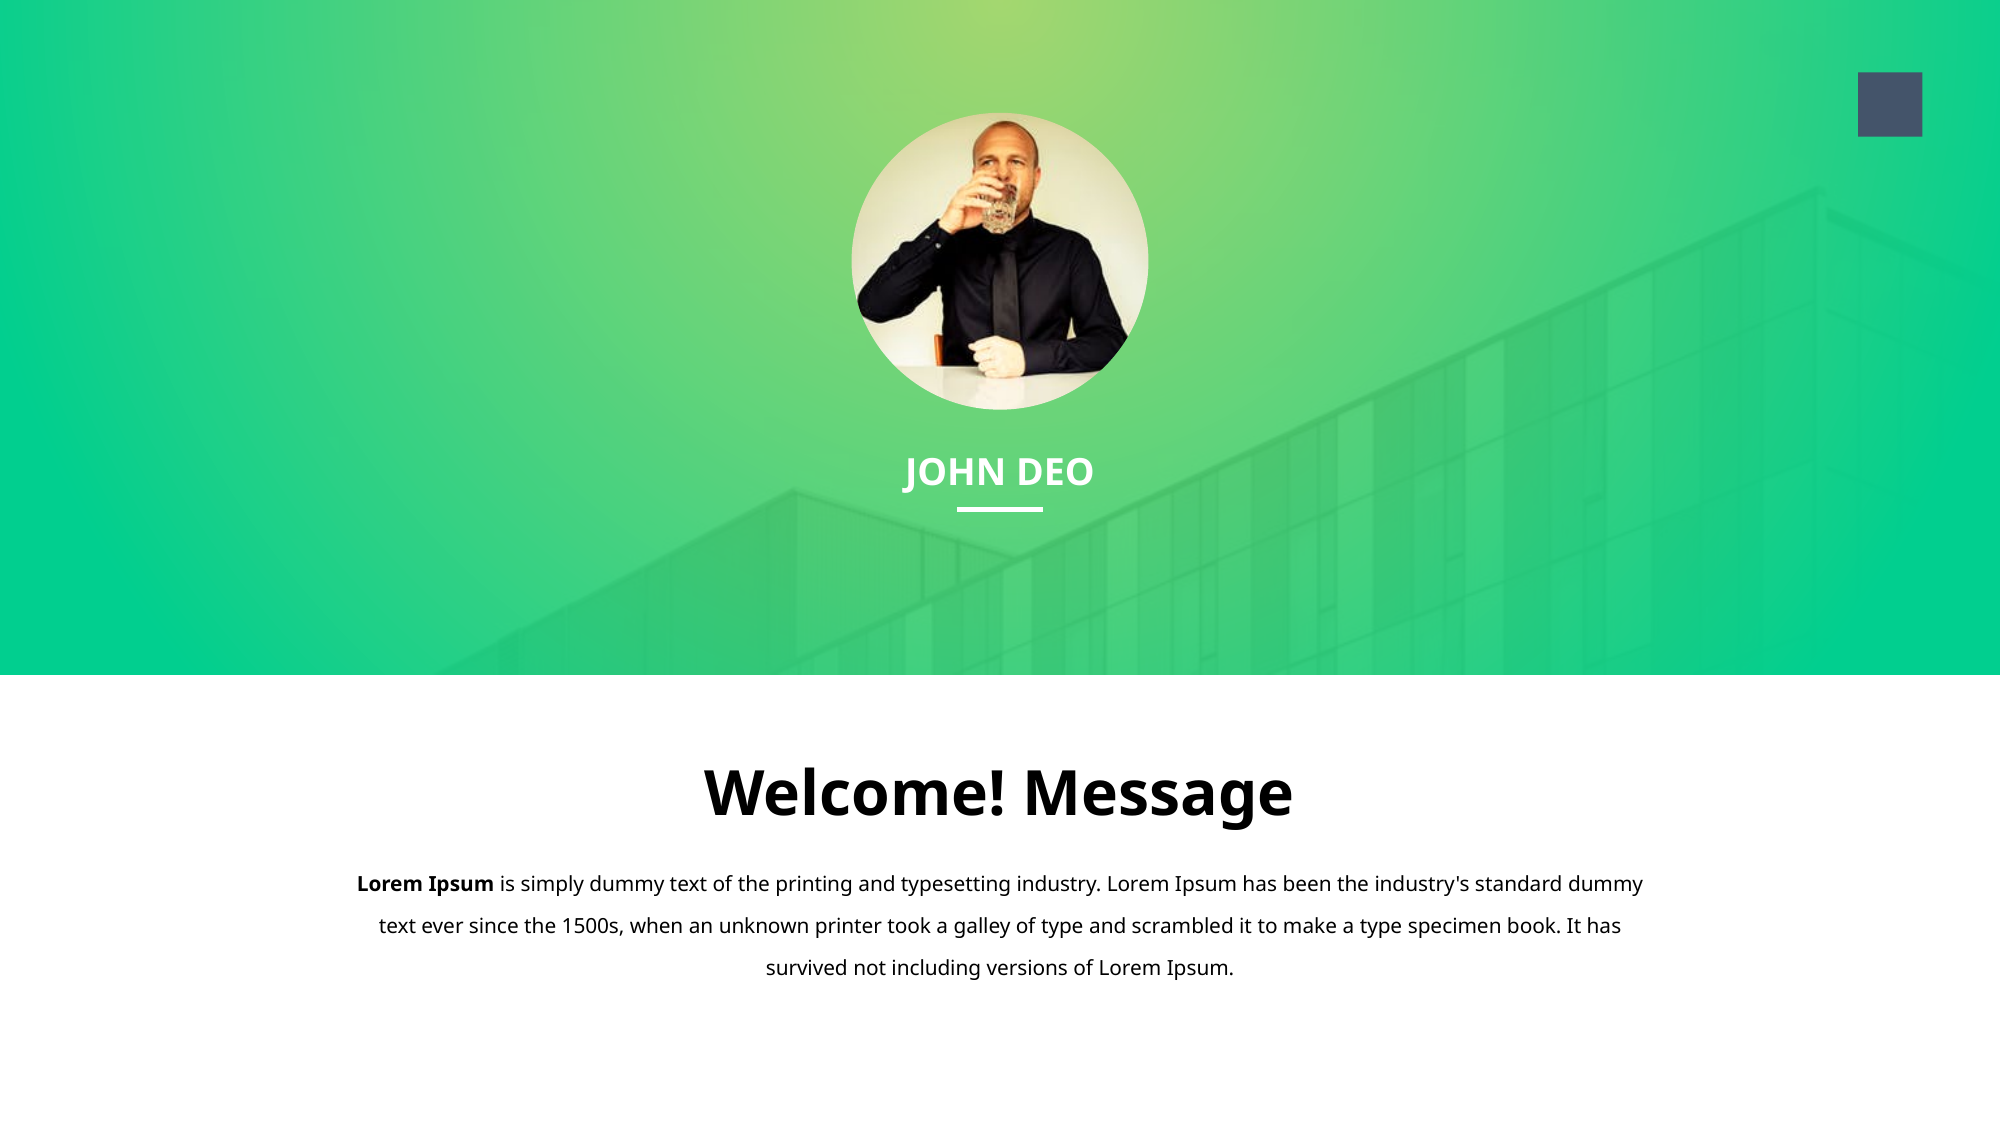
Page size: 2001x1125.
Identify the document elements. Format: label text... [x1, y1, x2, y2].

title Welcome! Message [687, 739, 1313, 847]
picture [0, 0, 2000, 675]
text_box Lorem Ipsum is simply dummy text of the printing and typesetting industry. Lorem Ipsum has been the industry's standard dummy text ever since the 1500s, when an unknown printer took a galley of type and scrambled it to make a type specimen book. It has survived not including versions of Lorem Ipsum. [335, 847, 1665, 987]
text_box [872, 440, 1127, 510]
